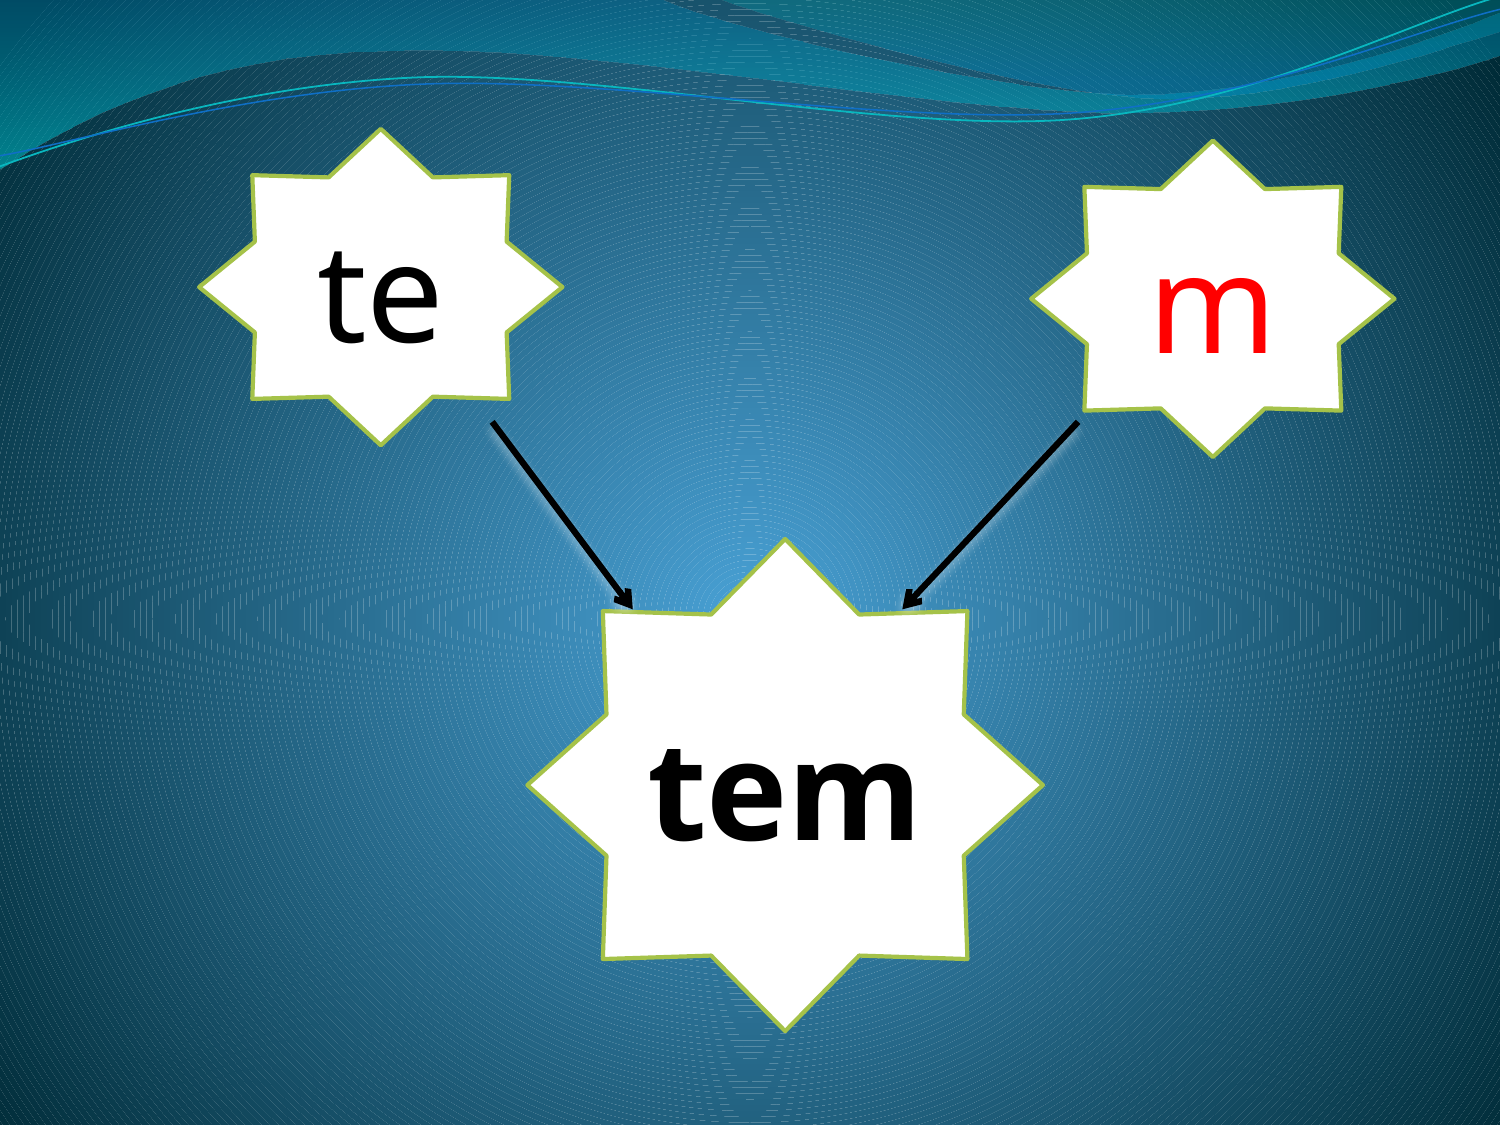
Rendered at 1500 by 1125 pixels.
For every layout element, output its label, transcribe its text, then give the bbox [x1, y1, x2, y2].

text_box tem [525, 536, 1046, 1034]
text_box te [197, 127, 565, 447]
text_box nut [611, 609, 636, 617]
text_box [896, 427, 1085, 604]
text_box m [1029, 139, 1397, 459]
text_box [468, 445, 657, 587]
text_box nut [894, 611, 970, 618]
